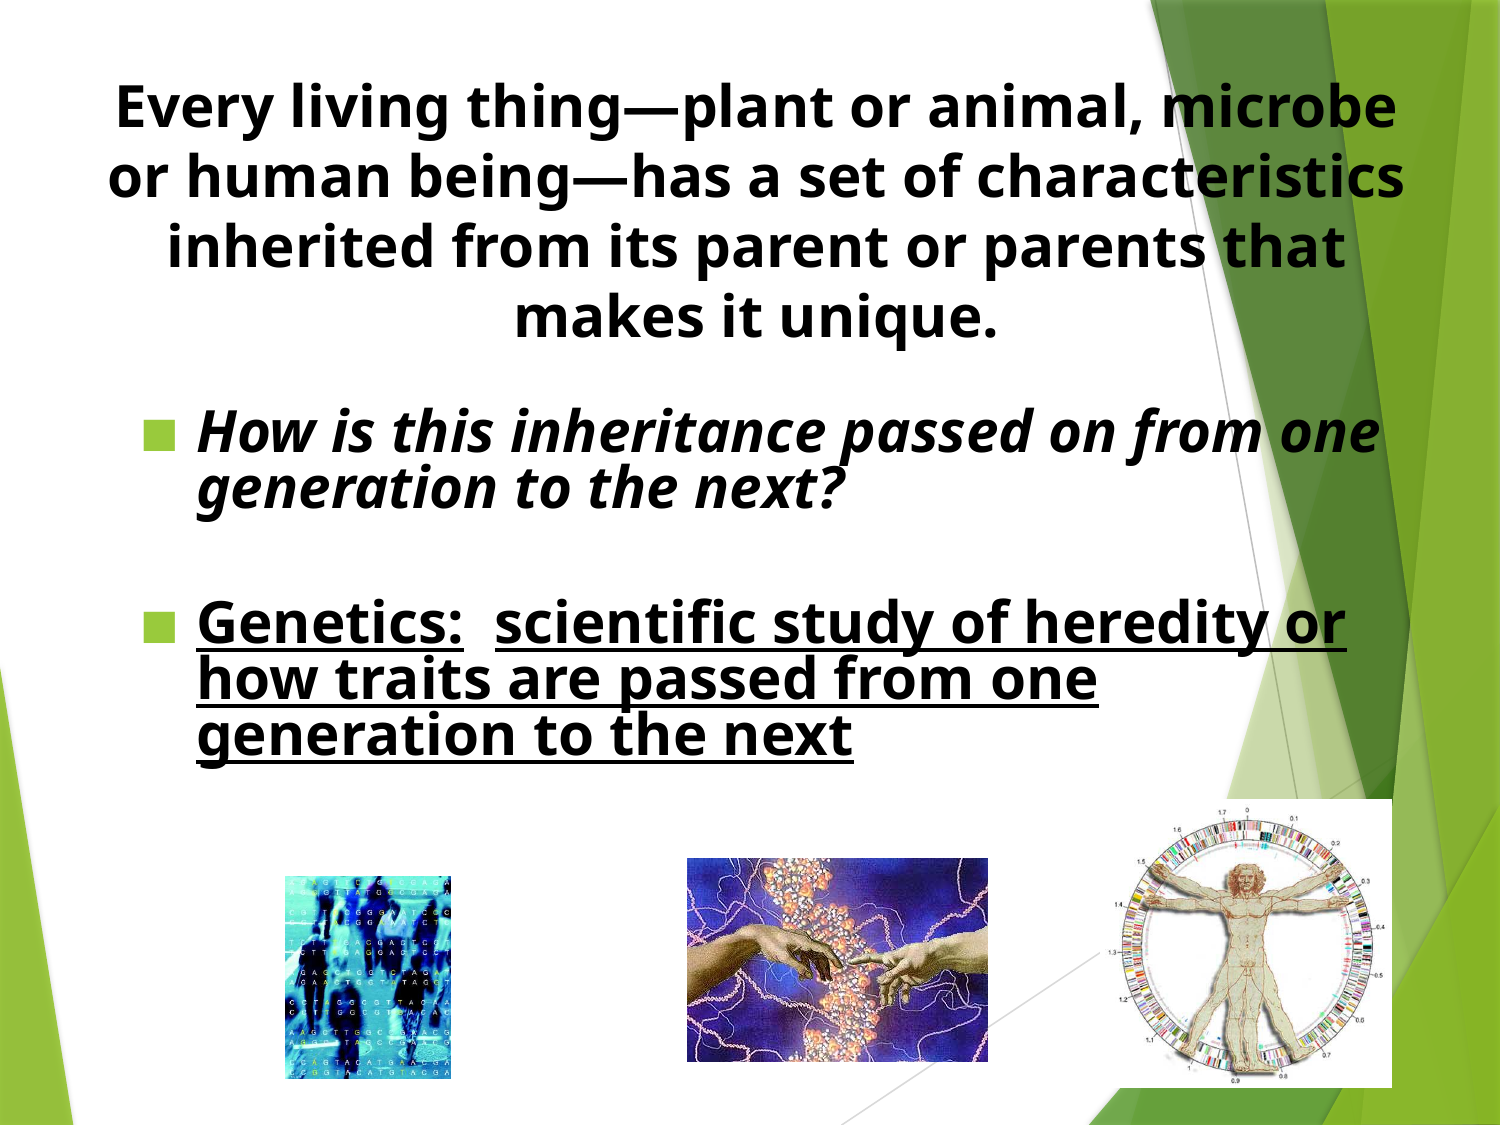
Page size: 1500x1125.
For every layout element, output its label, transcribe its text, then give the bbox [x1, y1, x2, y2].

title Every living thing—plant or animal, microbe or human being—has a set of characteristics inherited from its parent or parents that makes it unique. [62, 62, 1451, 425]
picture [1099, 799, 1392, 1088]
picture [284, 875, 451, 1080]
list How is this inheritance passed on from one generation to the next? Genetics: scientific study of heredity or how traits are passed from one generation to the next [125, 399, 1439, 788]
picture [686, 858, 988, 1062]
